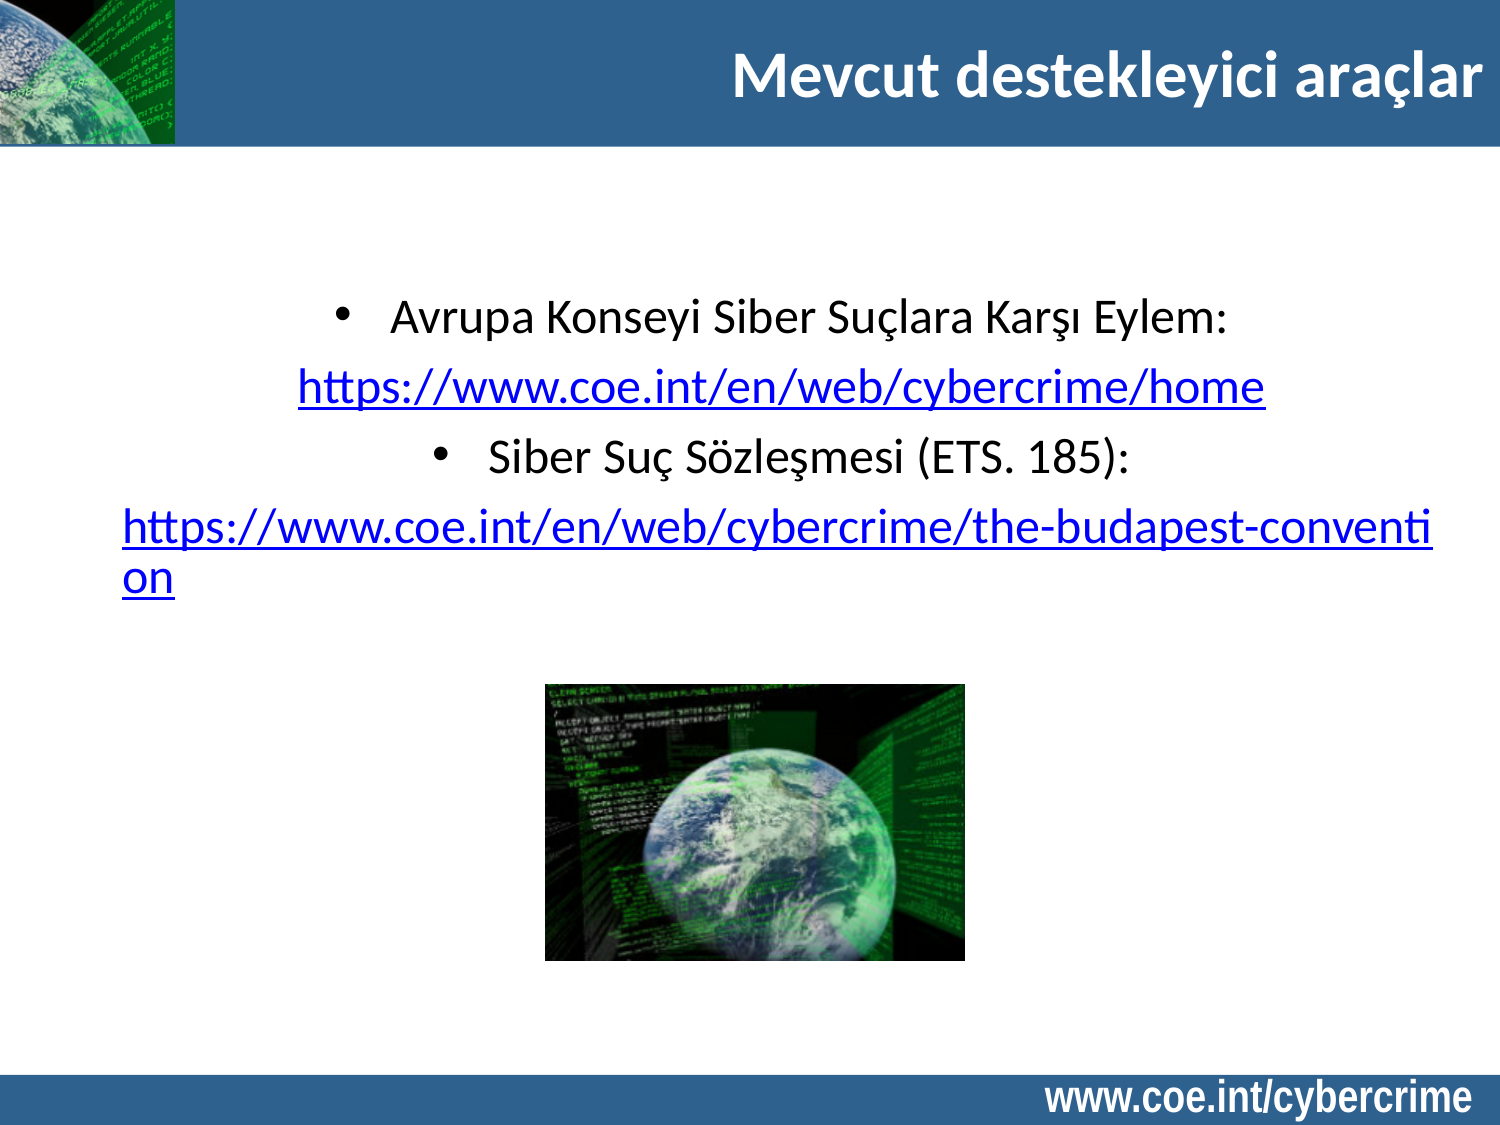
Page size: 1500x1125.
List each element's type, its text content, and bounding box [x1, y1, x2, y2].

text_box www.coe.int/cybercrime [1030, 1059, 1500, 1125]
text_box [0, 1073, 1030, 1125]
picture [0, 0, 175, 144]
text_box Avrupa Konseyi Siber Suçlara Karşı Eylem: https://www.coe.int/en/web/cybercrime/home Siber Suç Sözleşmesi (ETS. 185): https://www.coe.int/en/web/cybercrime/the-budapest-convention [107, 275, 1458, 929]
text_box Mevcut destekleyici araçlar [177, 0, 1500, 149]
picture [545, 684, 965, 962]
